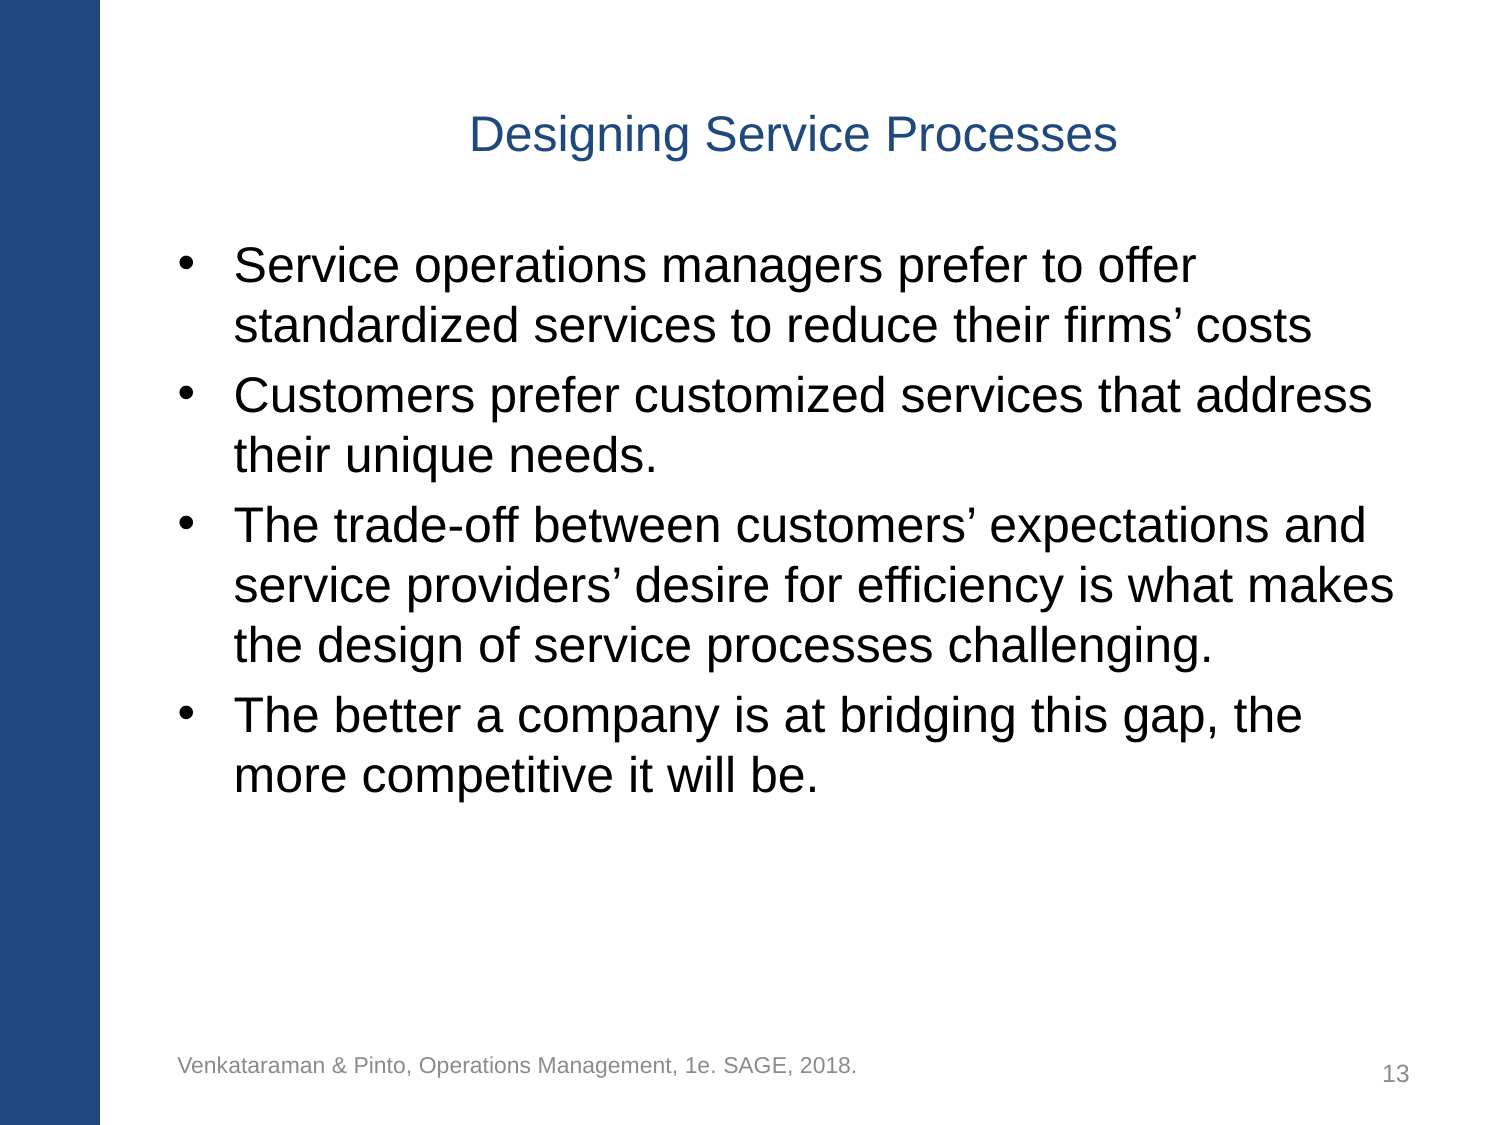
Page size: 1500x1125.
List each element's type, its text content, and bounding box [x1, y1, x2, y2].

list Service operations managers prefer to offer standardized services to reduce their firms’ costs Customers prefer customized services that address their unique needs. The trade-off between customers’ expectations and service providers’ desire for efficiency is what makes the design of service processes challenging. The better a company is at bridging this gap, the more competitive it will be. [162, 224, 1425, 1013]
slide_number 13 [1350, 1042, 1425, 1103]
title Designing Service Processes [162, 37, 1425, 224]
footer Venkataraman & Pinto, Operations Management, 1e. SAGE, 2018. [162, 1042, 1313, 1103]
